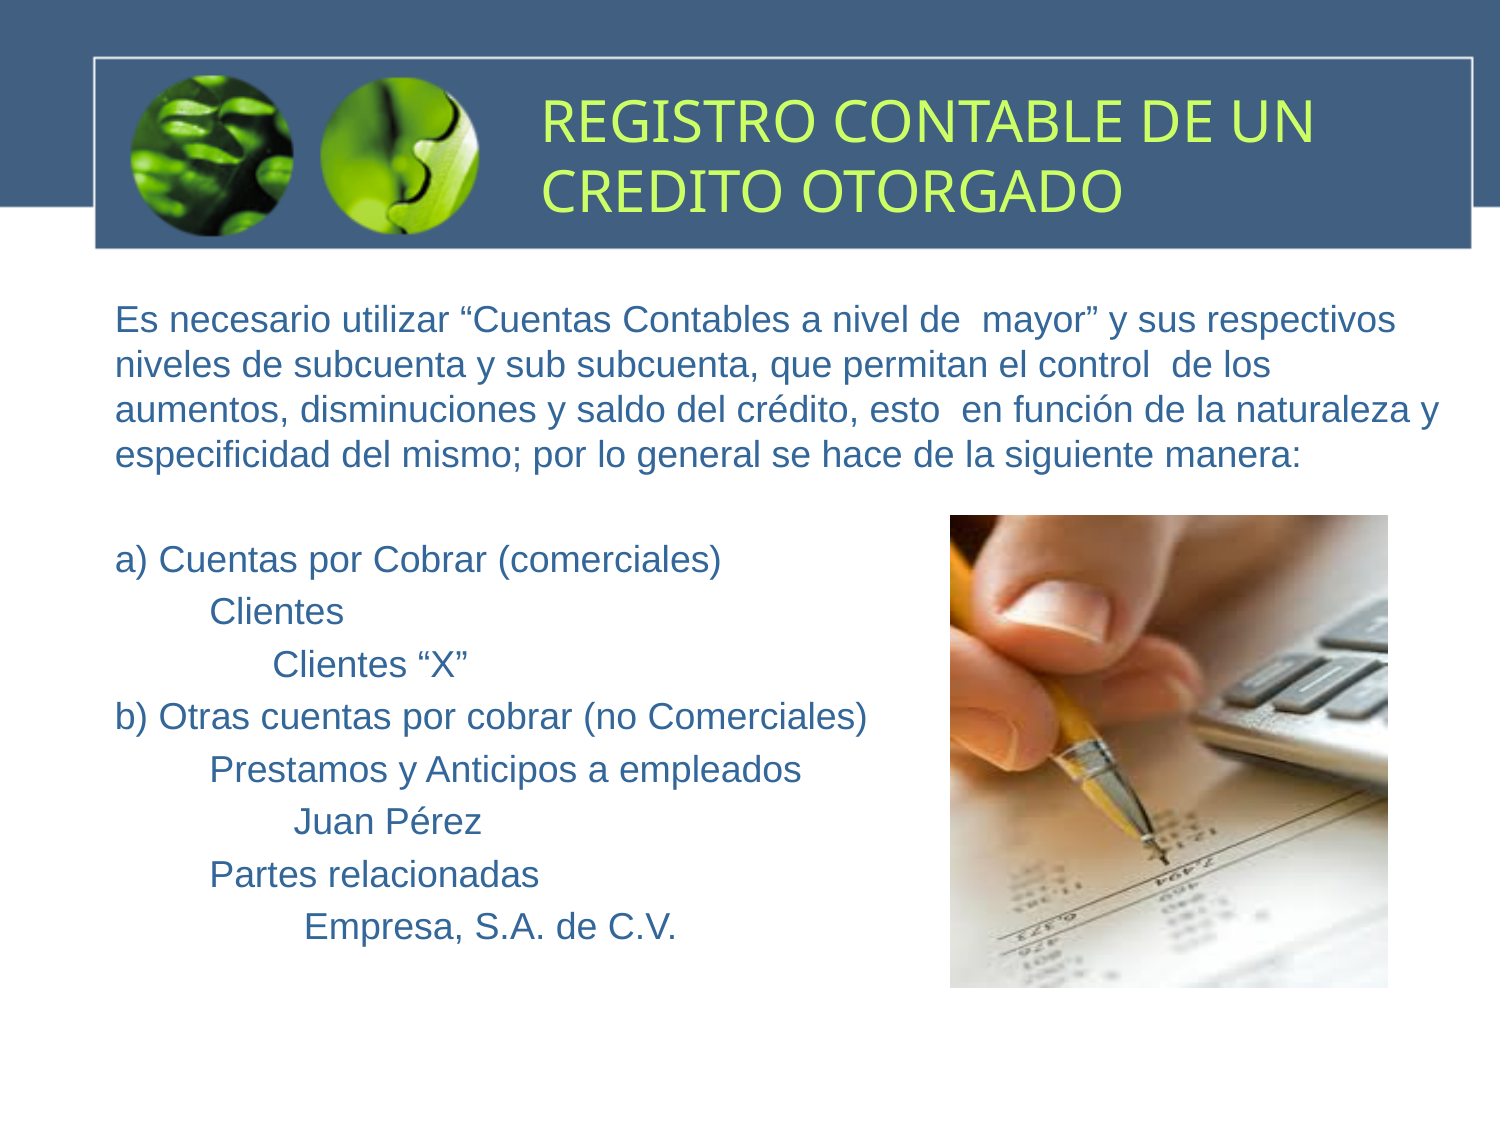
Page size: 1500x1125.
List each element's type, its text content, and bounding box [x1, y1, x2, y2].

list Es necesario utilizar “Cuentas Contables a nivel de mayor” y sus respectivos niveles de subcuenta y sub subcuenta, que permitan el control de los aumentos, disminuciones y saldo del crédito, esto en función de la naturaleza y especificidad del mismo; por lo general se hace de la siguiente manera: a) Cuentas por Cobrar (comerciales) Clientes Clientes “X” b) Otras cuentas por cobrar (no Comerciales) Prestamos y Anticipos a empleados Juan Pérez Partes relacionadas Empresa, S.A. de C.V. [99, 287, 1463, 1125]
picture [950, 514, 1389, 988]
title REGISTRO CONTABLE DE UN CREDITO OTORGADO [525, 66, 1439, 242]
picture [0, 0, 1500, 1125]
